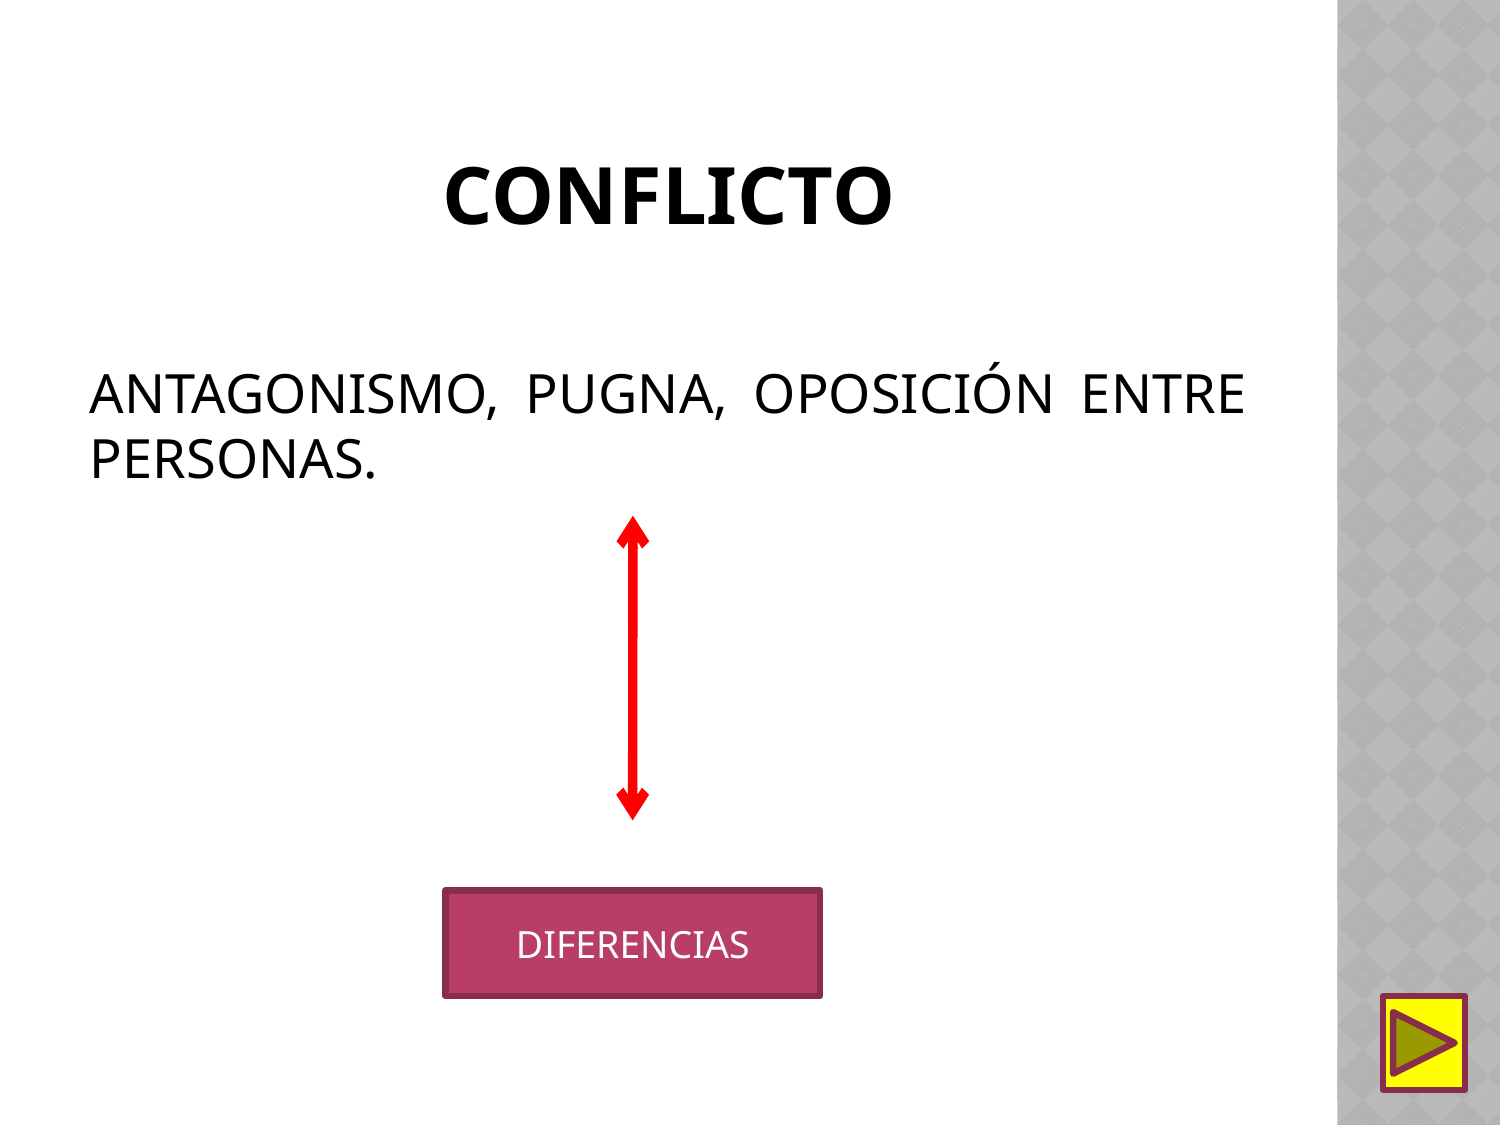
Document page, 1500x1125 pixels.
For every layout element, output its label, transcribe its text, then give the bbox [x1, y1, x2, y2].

list ANTAGONISMO, PUGNA, OPOSICIÓN ENTRE PERSONAS. [75, 351, 1263, 516]
text_box [1380, 993, 1468, 1093]
title CONFLICTO [75, 52, 1263, 240]
text_box DIFERENCIAS [442, 887, 823, 999]
